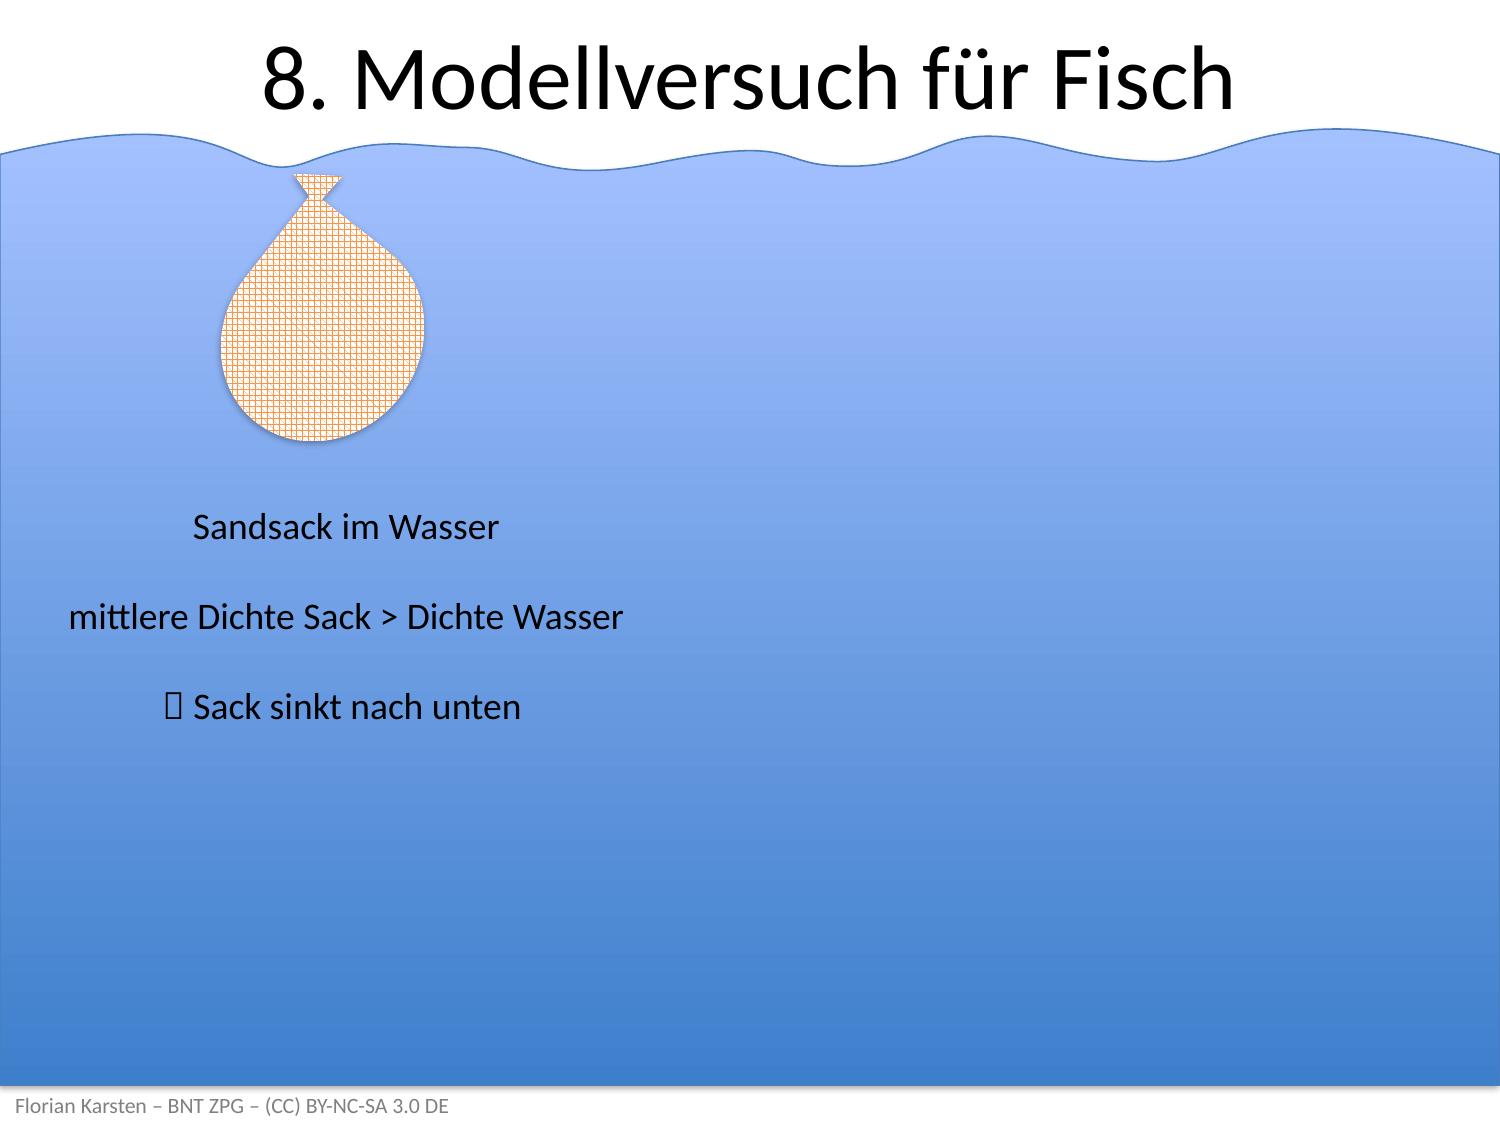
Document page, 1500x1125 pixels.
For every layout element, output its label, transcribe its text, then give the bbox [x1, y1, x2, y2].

footer Florian Karsten – BNT ZPG – (CC) BY-NC-SA 3.0 DE [0, 1085, 1192, 1125]
title 8. Modellversuch für Fisch [0, 0, 1500, 146]
text_box [219, 172, 426, 443]
text_box Sandsack im Wasser mittlere Dichte Sack > Dichte Wasser  Sack sinkt nach unten [53, 494, 640, 735]
